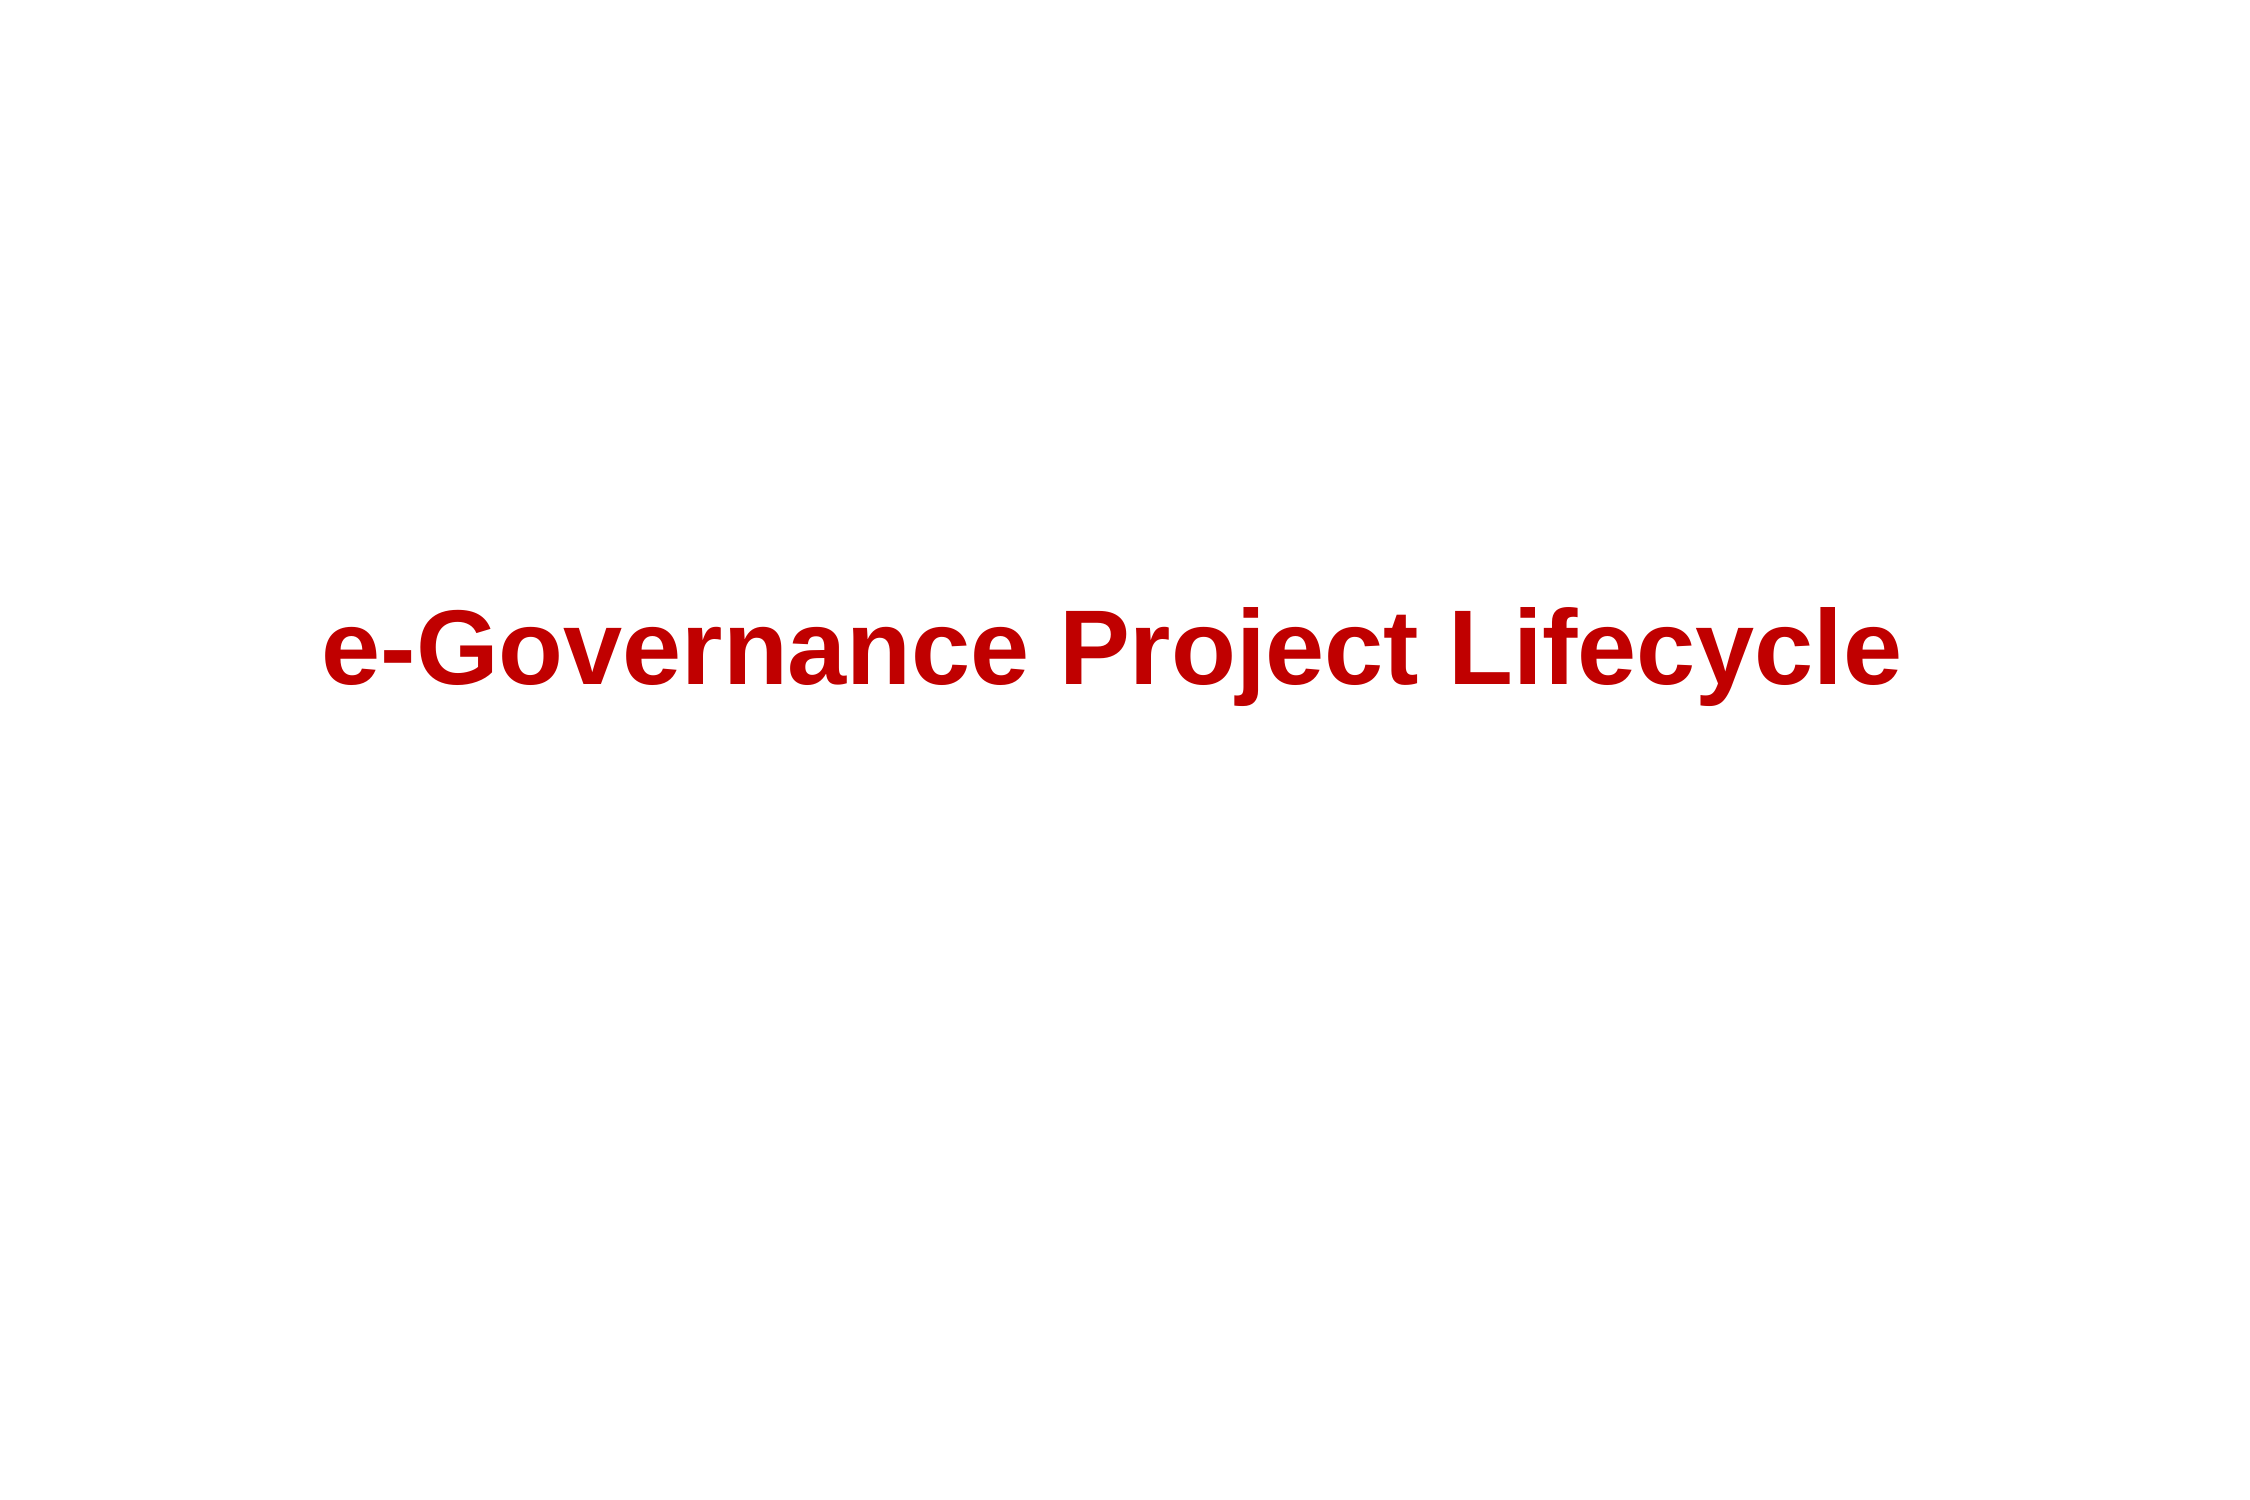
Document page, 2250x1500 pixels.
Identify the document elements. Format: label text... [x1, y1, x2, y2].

text_box e-Governance Project Lifecycle [20, 142, 2206, 851]
